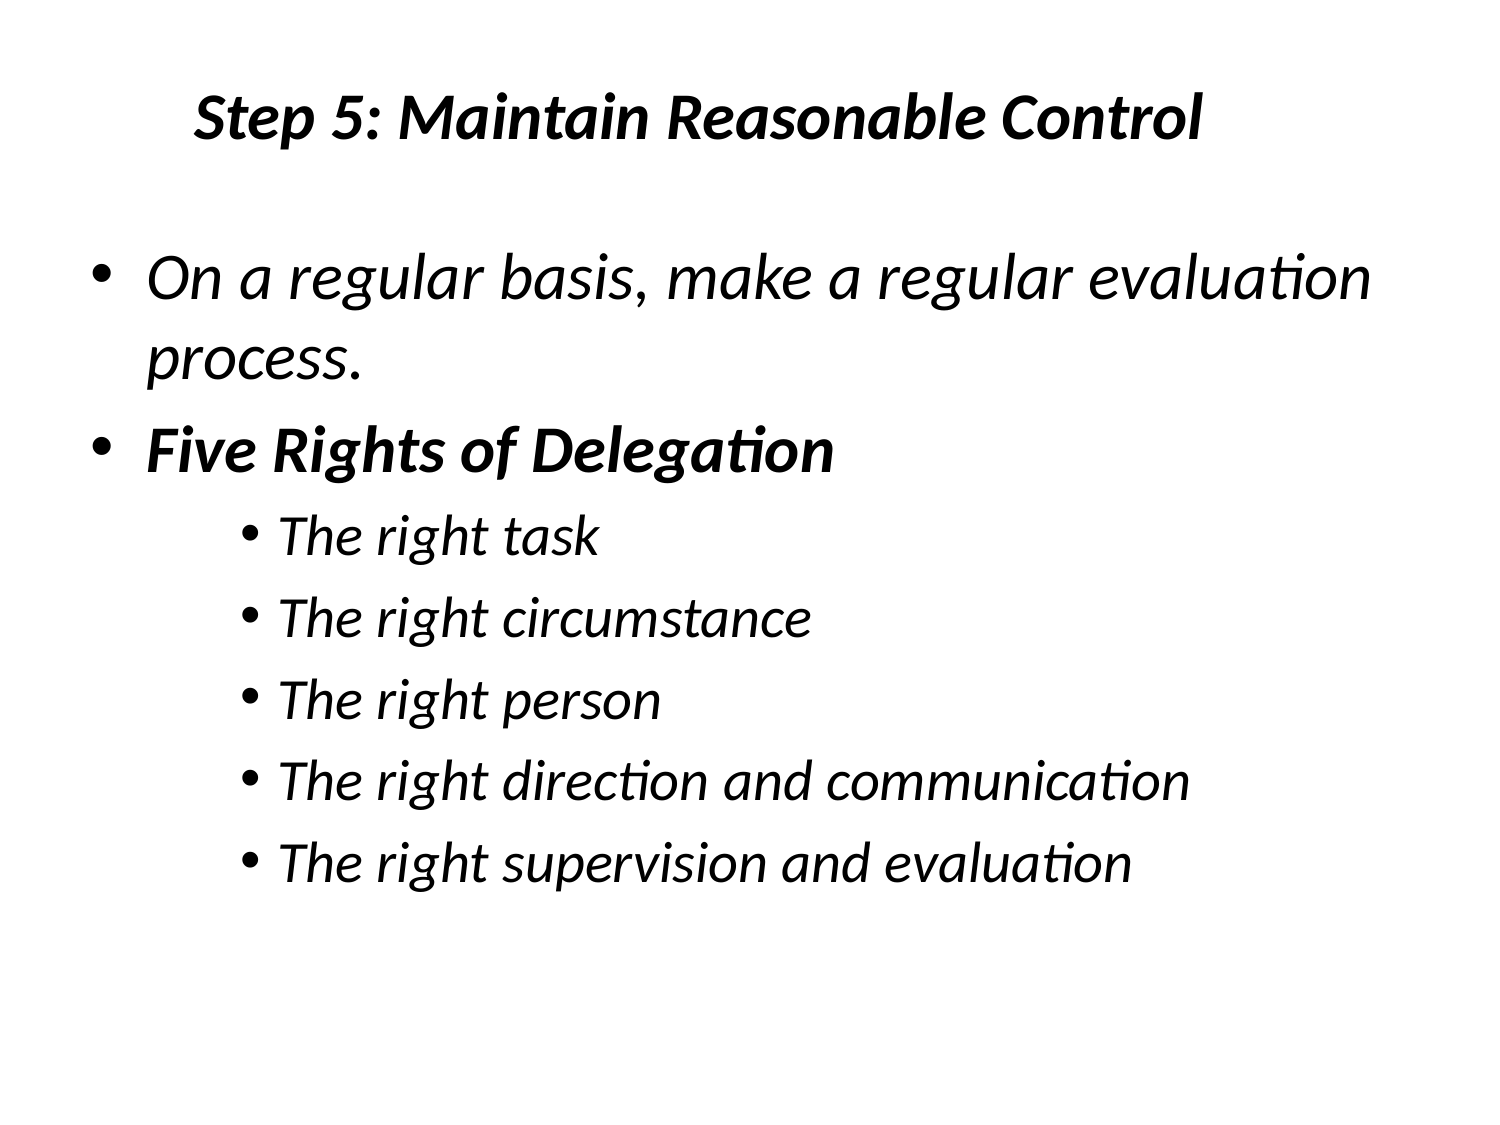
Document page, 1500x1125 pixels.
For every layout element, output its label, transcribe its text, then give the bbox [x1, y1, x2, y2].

title Step 5: Maintain Reasonable Control [24, 37, 1376, 188]
list On a regular basis, make a regular evaluation process. Five Rights of Delegation The right task The right circumstance The right person The right direction and communication The right supervision and evaluation [74, 224, 1426, 998]
